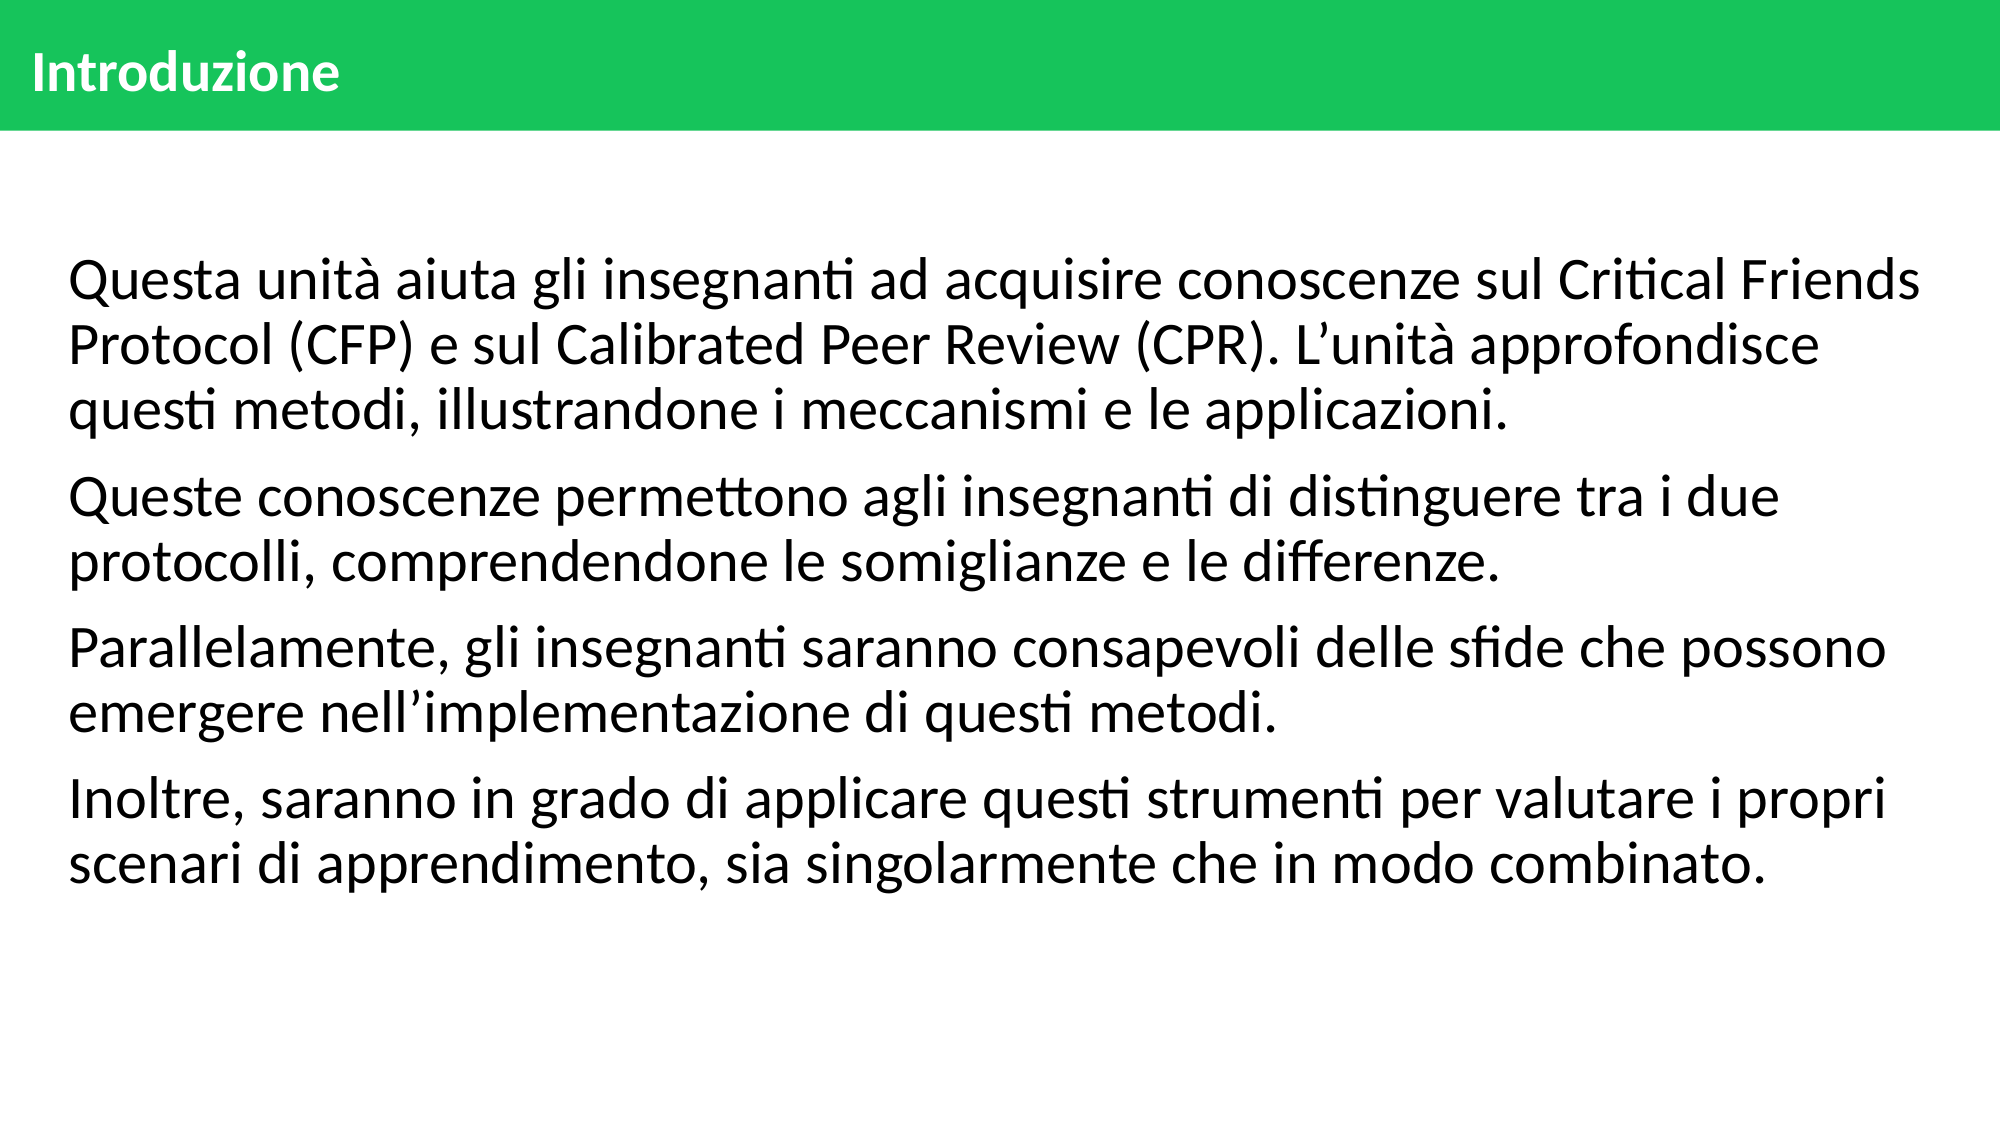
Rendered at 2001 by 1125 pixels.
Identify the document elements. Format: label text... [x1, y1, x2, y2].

list Questa unità aiuta gli insegnanti ad acquisire conoscenze sul Critical Friends Protocol (CFP) e sul Calibrated Peer Review (CPR). L’unità approfondisce questi metodi, illustrandone i meccanismi e le applicazioni. Queste conoscenze permettono agli insegnanti di distinguere tra i due protocolli, comprendendone le somiglianze e le differenze. Parallelamente, gli insegnanti saranno consapevoli delle sfide che possono emergere nell’implementazione di questi metodi. Inoltre, saranno in grado di applicare questi strumenti per valutare i propri scenari di apprendimento, sia singolarmente che in modo combinato. [16, 239, 1950, 1108]
title Introduzione [16, 13, 1976, 131]
